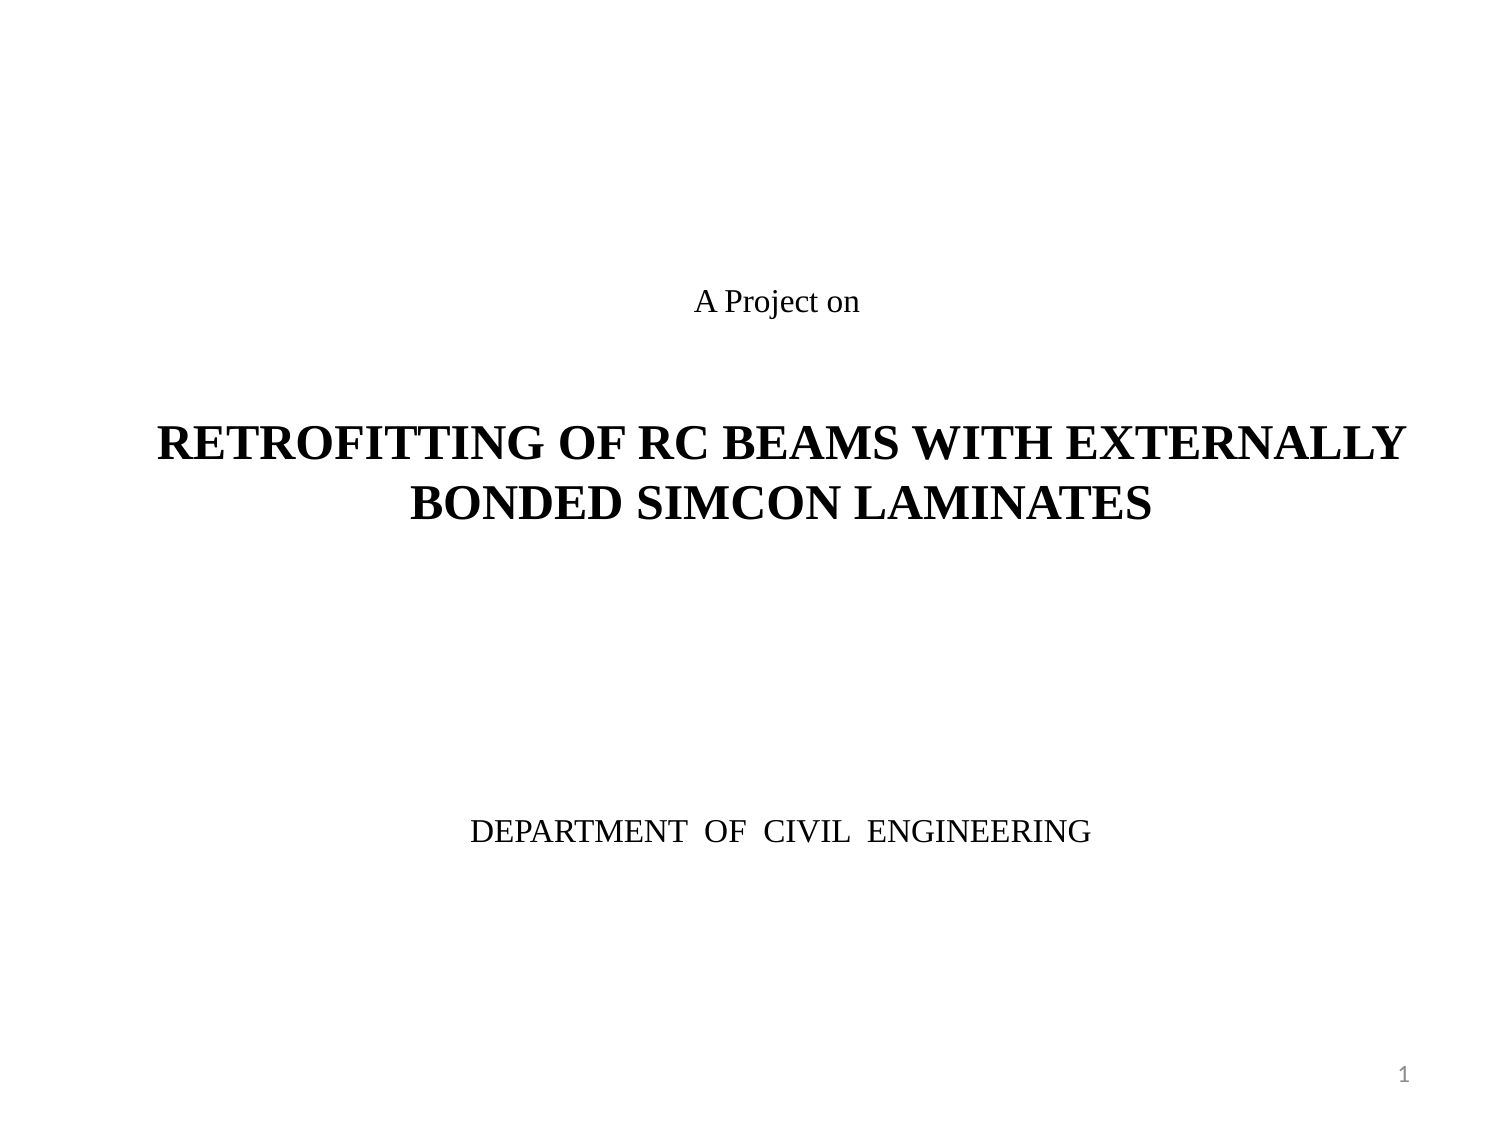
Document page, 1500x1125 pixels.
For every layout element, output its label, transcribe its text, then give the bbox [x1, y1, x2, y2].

text_box A Project on RETROFITTING OF RC BEAMS WITH EXTERNALLY BONDED SIMCON LAMINATES DEPARTMENT OF CIVIL ENGINEERING [125, 112, 1438, 897]
slide_number 1 [1074, 1042, 1425, 1103]
